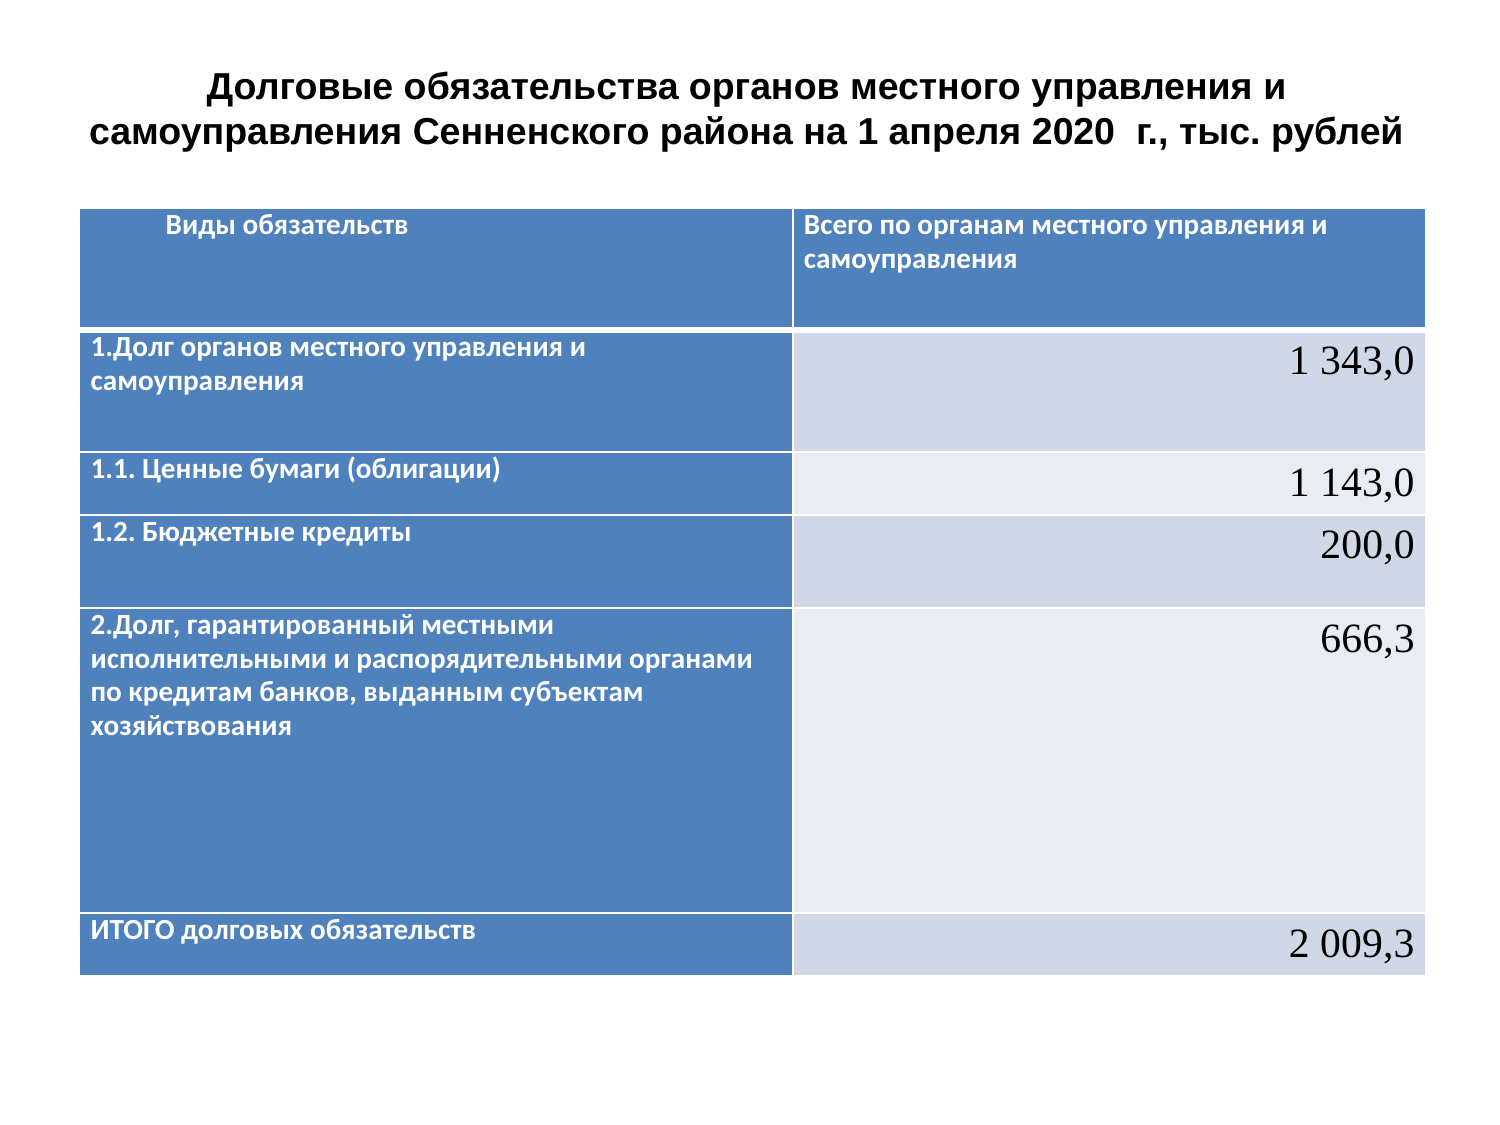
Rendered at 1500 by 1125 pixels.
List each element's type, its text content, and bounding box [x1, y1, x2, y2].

table_cell ИТОГО долговых обязательств [80, 914, 792, 975]
table_cell 1 143,0 [794, 453, 1425, 514]
table_cell 1 343,0 [794, 333, 1425, 451]
table_cell 1.1. Ценные бумаги (облигации) [80, 453, 792, 514]
table_cell 2.Долг, гарантированный местными исполнительными и распорядительными органами по кредитам банков, выданным субъектам хозяйствования [80, 609, 792, 912]
table_cell 2 009,3 [794, 914, 1425, 975]
table_header Всего по органам местного управления и самоуправления [794, 209, 1425, 327]
table_header Виды обязательств [80, 209, 792, 327]
table_cell 200,0 [794, 516, 1425, 607]
table_cell 1.Долг органов местного управления и самоуправления [80, 333, 792, 451]
table_cell 666,3 [794, 609, 1425, 912]
text_box Долговые обязательства органов местного управления и самоуправления Сенненского района на 1 апреля 2020 г., тыс. рублей [67, 55, 1427, 160]
table_cell 1.2. Бюджетные кредиты [80, 516, 792, 607]
